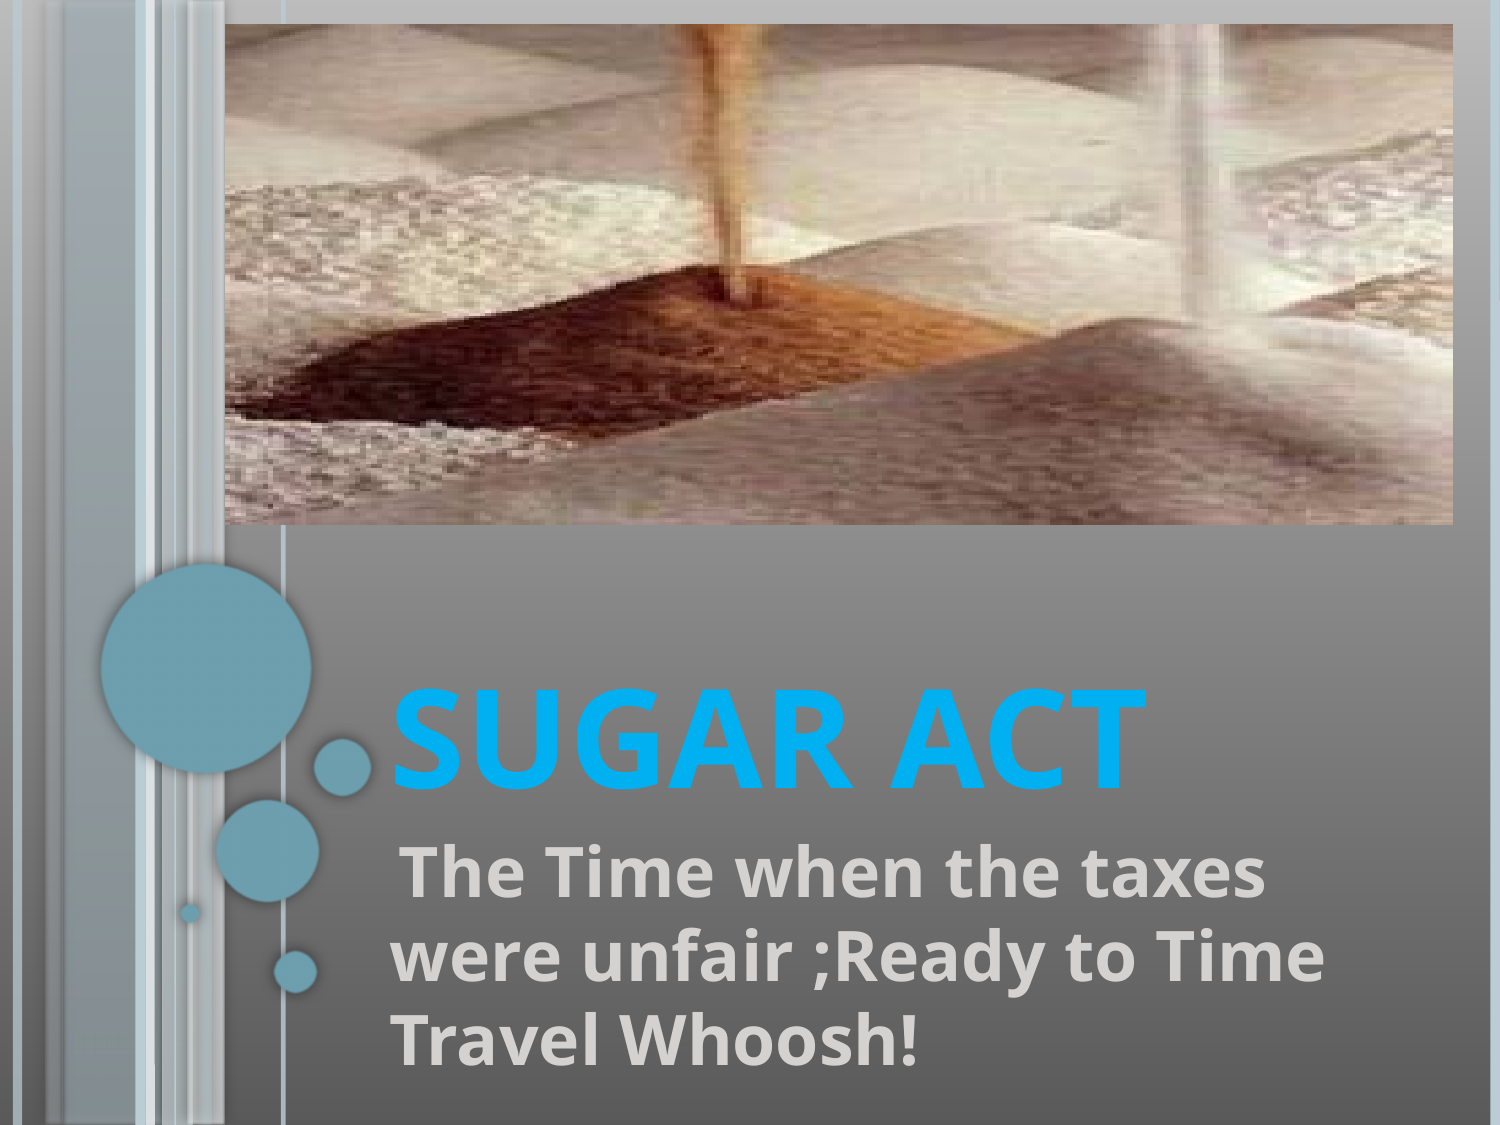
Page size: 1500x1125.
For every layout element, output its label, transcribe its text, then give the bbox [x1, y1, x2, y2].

title Sugar act [375, 533, 1388, 820]
subtitle The Time when the taxes were unfair ;Ready to Time Travel Whoosh! [375, 820, 1388, 1088]
picture [224, 24, 1454, 527]
